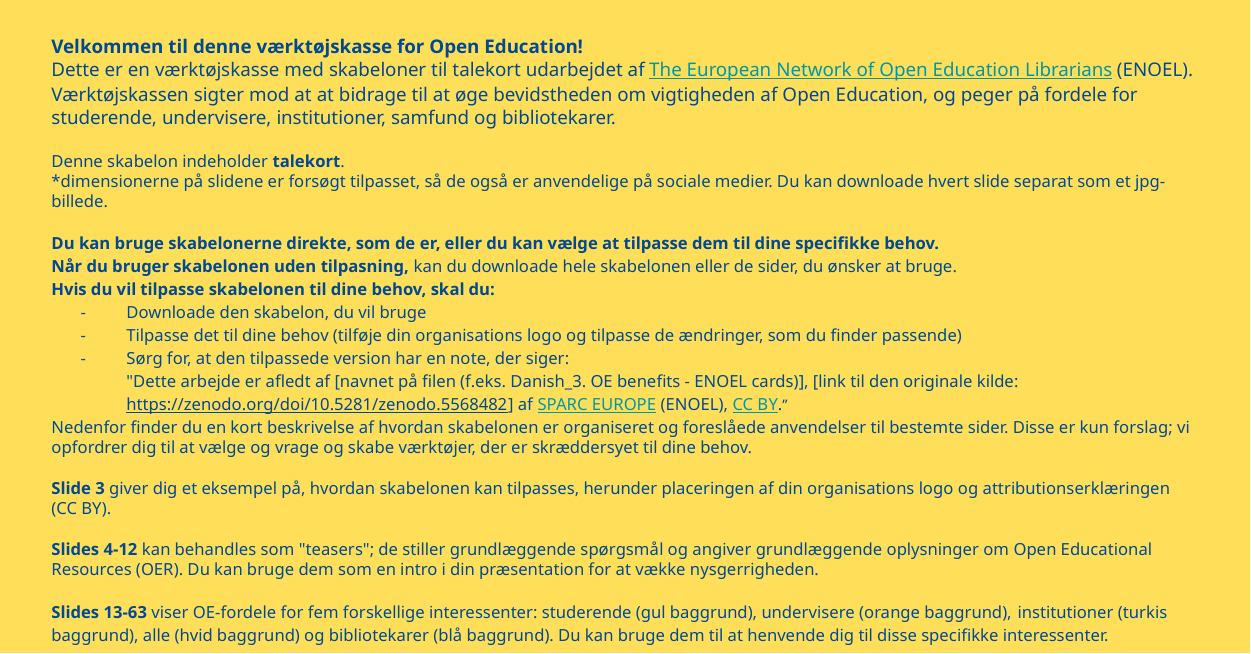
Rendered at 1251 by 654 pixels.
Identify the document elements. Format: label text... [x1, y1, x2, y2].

text_box Velkommen til denne værktøjskasse for Open Education! Dette er en værktøjskasse med skabeloner til talekort udarbejdet af The European Network of Open Education Librarians (ENOEL). Værktøjskassen sigter mod at at bidrage til at øge bevidstheden om vigtigheden af Open Education, og peger på fordele for studerende, undervisere, institutioner, samfund og bibliotekarer. Denne skabelon indeholder talekort. *dimensionerne på slidene er forsøgt tilpasset, så de også er anvendelige på sociale medier. Du kan downloade hvert slide separat som et jpg-billede. Du kan bruge skabelonerne direkte, som de er, eller du kan vælge at tilpasse dem til dine specifikke behov. Når du bruger skabelonen uden tilpasning, kan du downloade hele skabelonen eller de sider, du ønsker at bruge. Hvis du vil tilpasse skabelonen til dine behov, skal du: Downloade den skabelon, du vil bruge Tilpasse det til dine behov (tilføje din organisations logo og tilpasse de ændringer, som du finder passende) Sørg for, at den tilpassede version har en note, der siger: "Dette arbejde er afledt af [navnet på filen (f.eks. Danish_3. OE benefits - ENOEL cards)], [link til den originale kilde: https://zenodo.org/doi/10.5281/zenodo.5568482] af SPARC EUROPE (ENOEL), CC BY.” Nedenfor finder du en kort beskrivelse af hvordan skabelonen er organiseret og foreslåede anvendelser til bestemte sider. Disse er kun forslag; vi opfordrer dig til at vælge og vrage og skabe værktøjer, der er skræddersyet til dine behov. Slide 3 giver dig et eksempel på, hvordan skabelonen kan tilpasses, herunder placeringen af din organisations logo og attributionserklæringen (CC BY). Slides 4-12 kan behandles som "teasers"; de stiller grundlæggende spørgsmål og angiver grundlæggende oplysninger om Open Educational Resources (OER). Du kan bruge dem som en intro i din præsentation for at vække nysgerrigheden. Slides 13-63 viser OE-fordele for fem forskellige interessenter: studerende (gul baggrund), undervisere (orange baggrund), institutioner (turkis baggrund), alle (hvid baggrund) og bibliotekarer (blå baggrund). Du kan bruge dem til at henvende dig til disse specifikke interessenter. [36, 19, 1214, 654]
